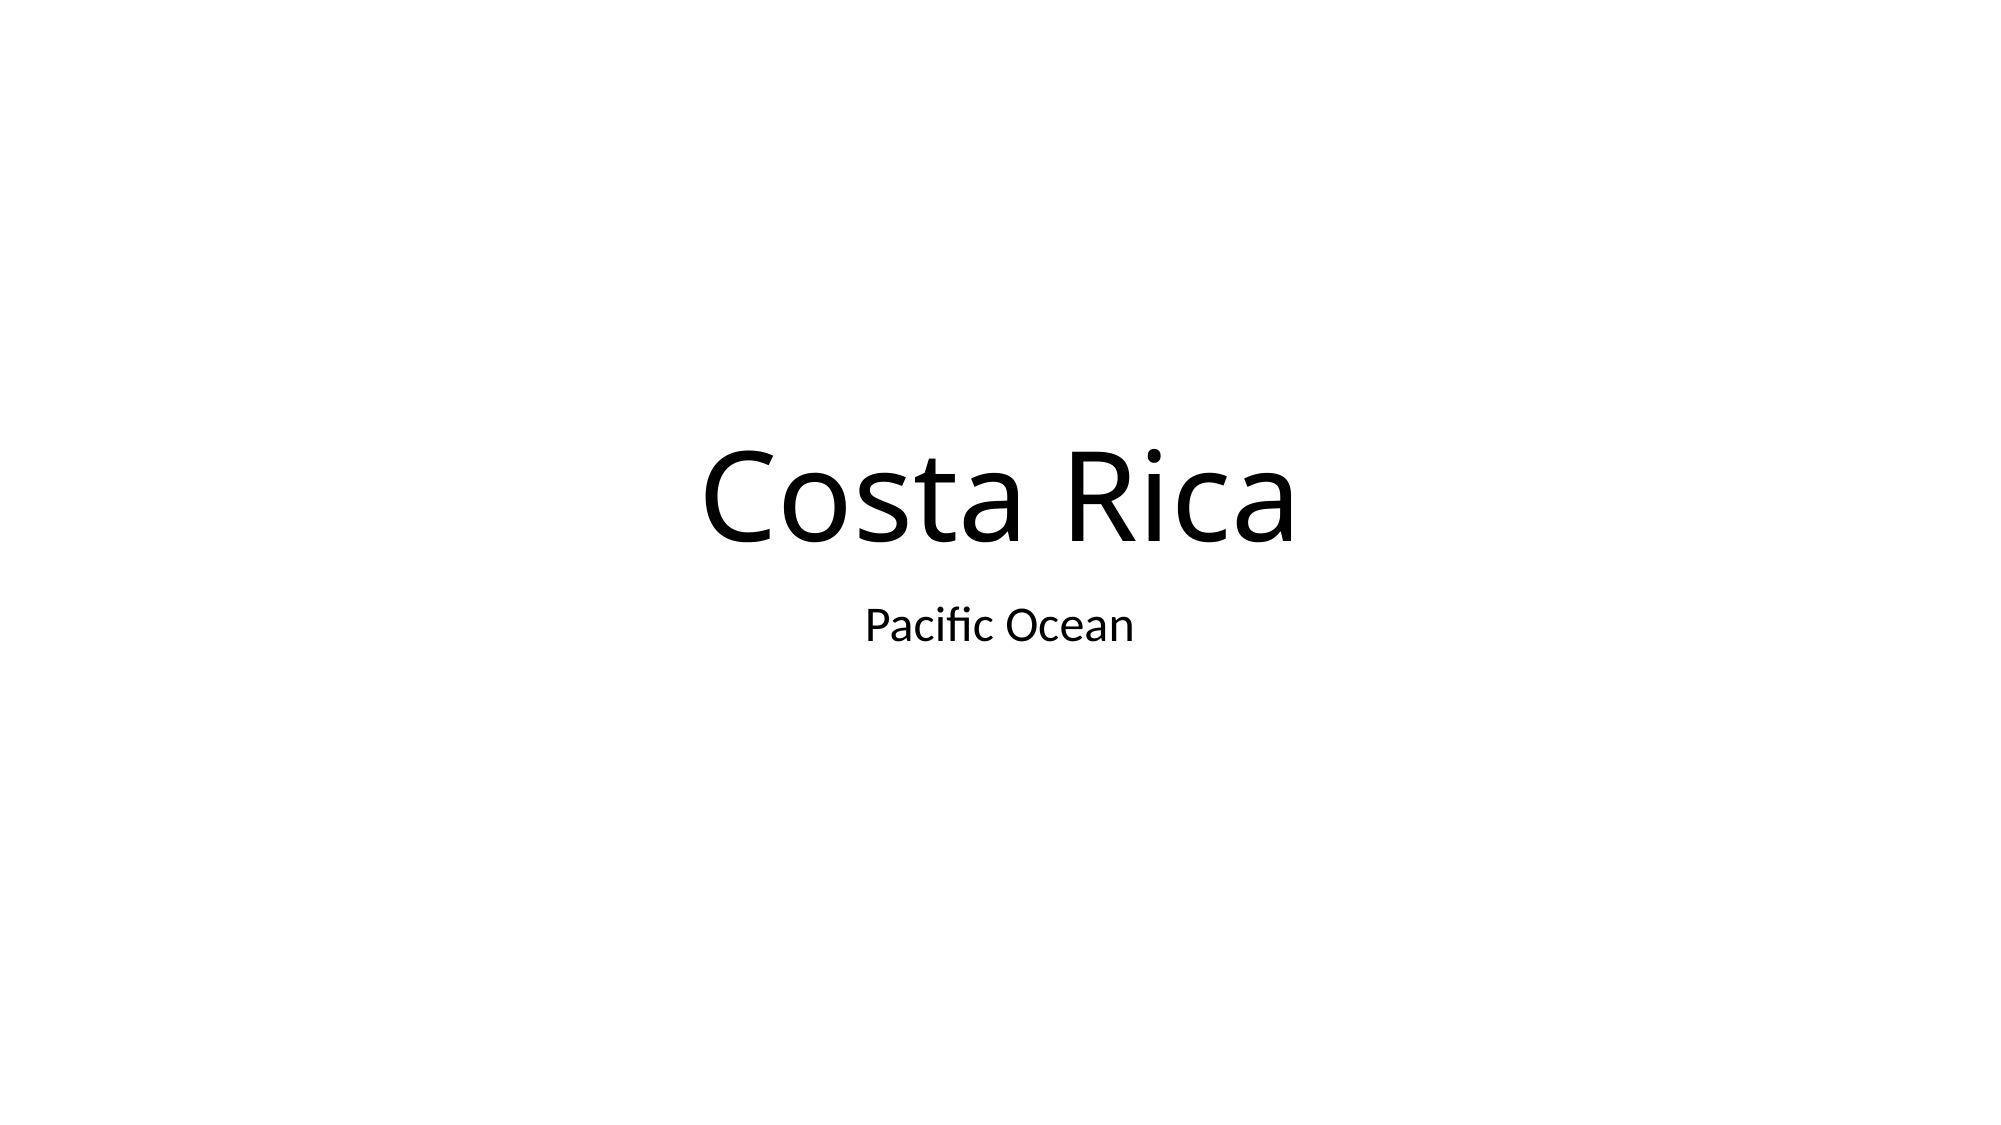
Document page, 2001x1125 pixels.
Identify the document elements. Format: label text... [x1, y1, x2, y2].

subtitle Pacific Ocean [249, 590, 1750, 863]
title Costa Rica [249, 184, 1750, 576]
